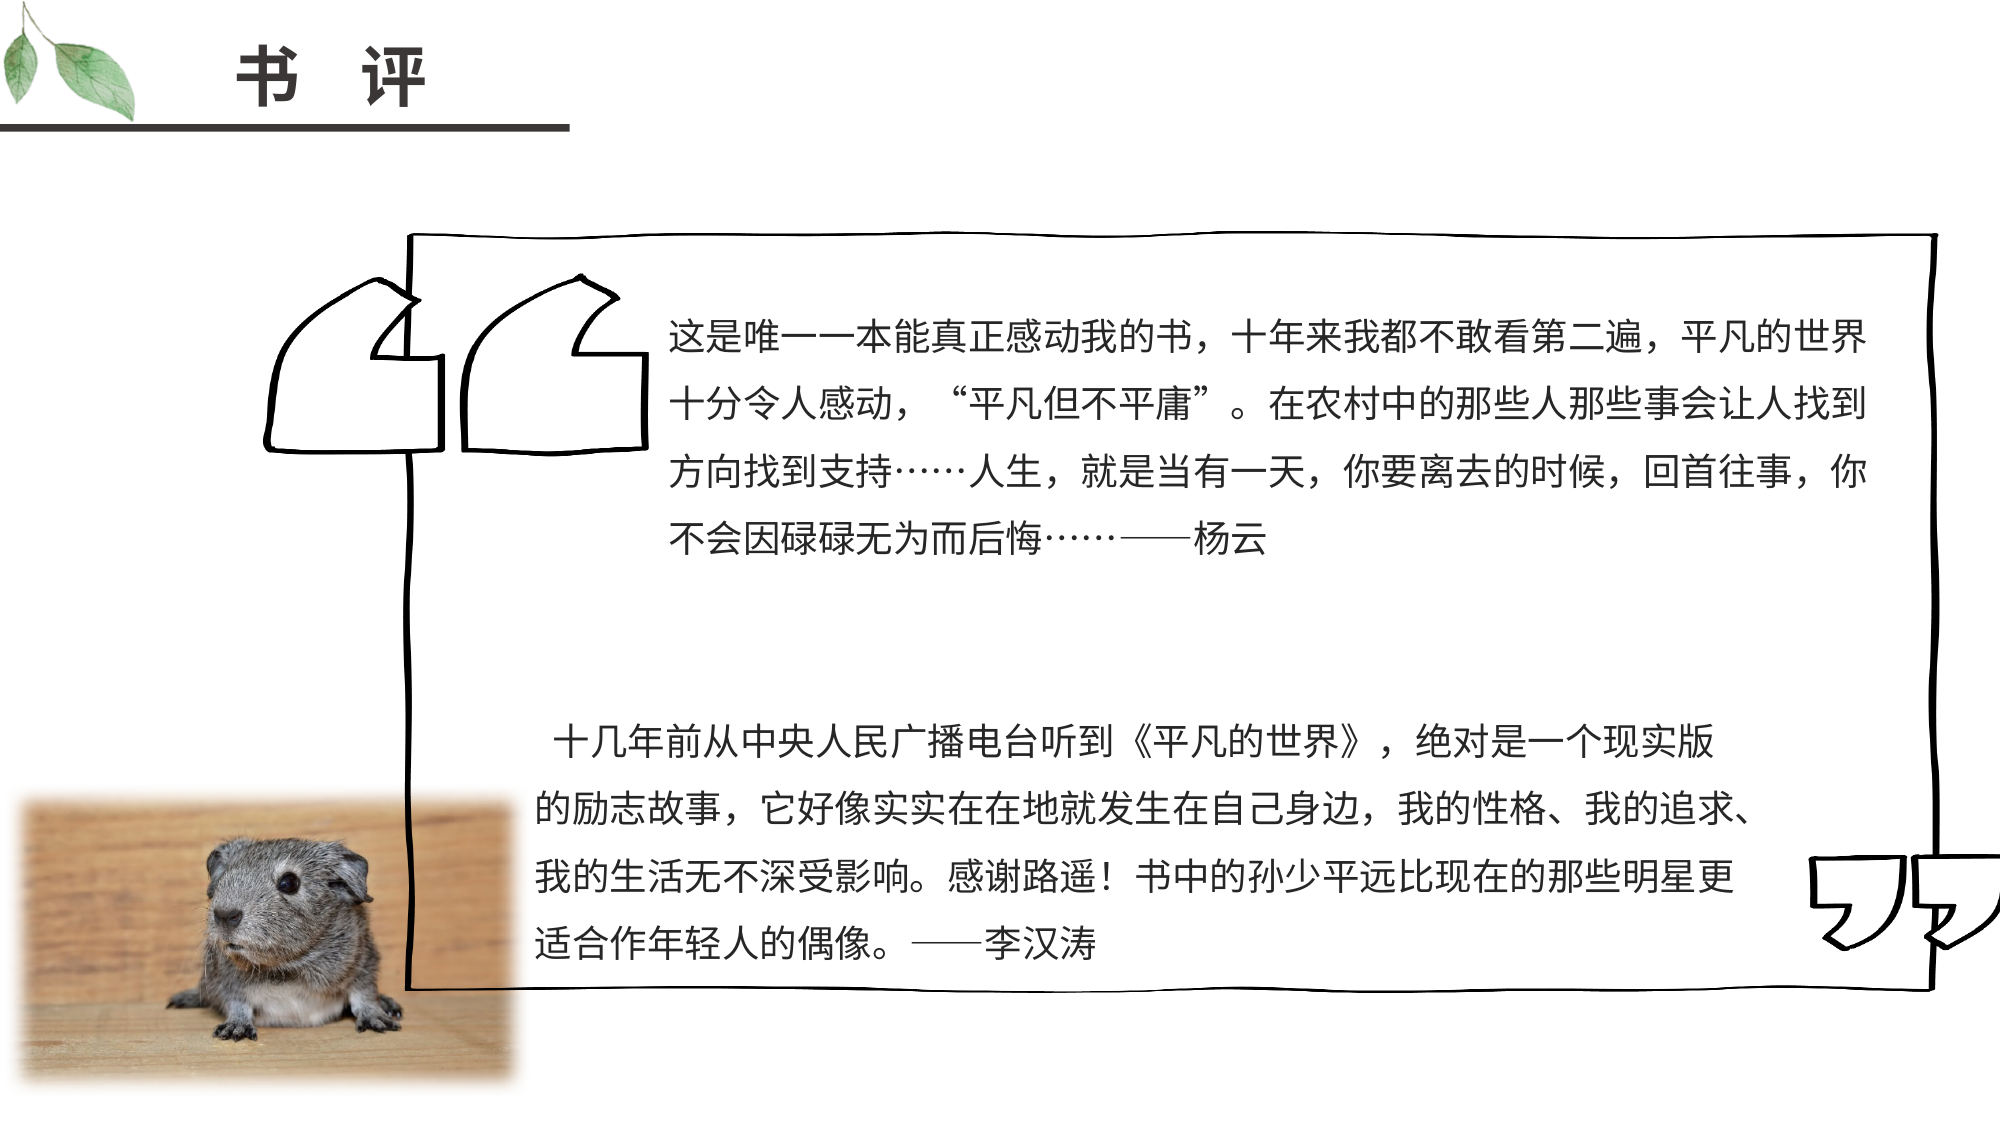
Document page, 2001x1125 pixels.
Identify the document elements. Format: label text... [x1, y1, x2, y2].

picture [0, 0, 140, 123]
text_box 书 评 [218, 27, 443, 123]
text_box [0, 123, 571, 133]
picture [4, 231, 2000, 1098]
